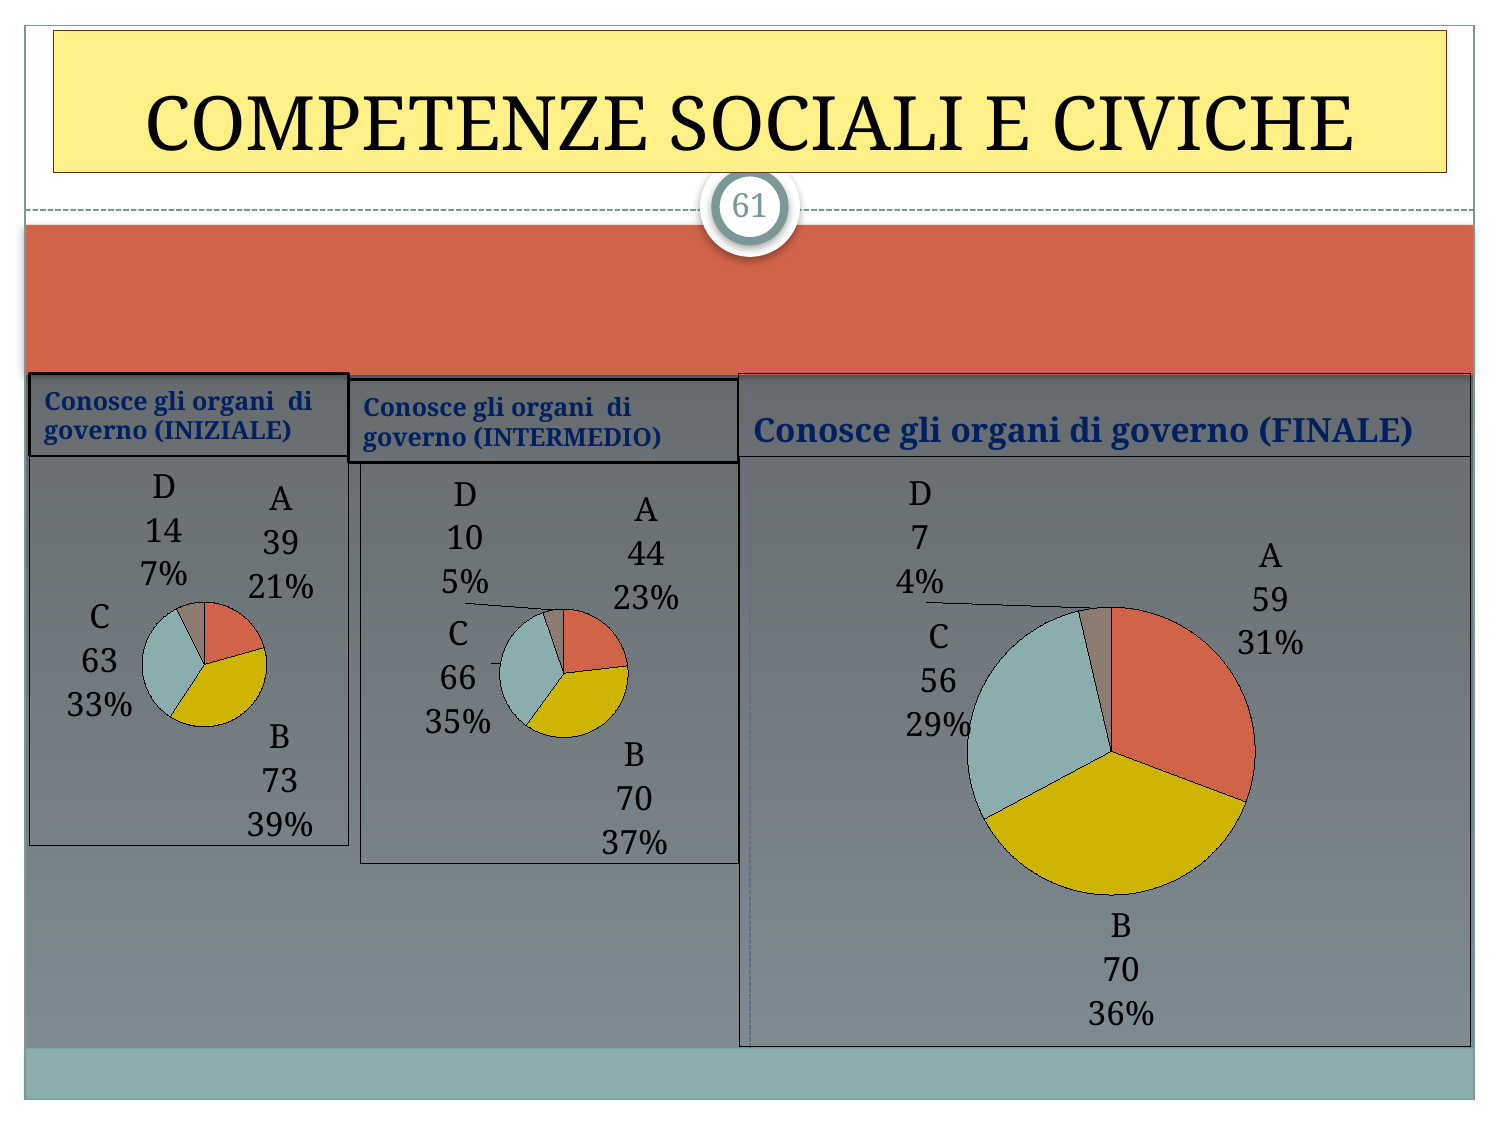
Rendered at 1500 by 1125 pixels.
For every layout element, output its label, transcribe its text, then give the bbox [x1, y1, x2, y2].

list Conosce gli organi di governo (INTERMEDIO) [347, 378, 739, 464]
slide_number 61 [712, 173, 788, 244]
list Conosce gli organi di governo (INIZIALE) [28, 372, 350, 455]
chart [359, 455, 1471, 1048]
text_box Conosce gli organi di governo (FINALE) [738, 373, 1471, 455]
title COMPETENZE SOCIALI E CIVICHE [53, 30, 1447, 173]
chart [29, 455, 349, 847]
